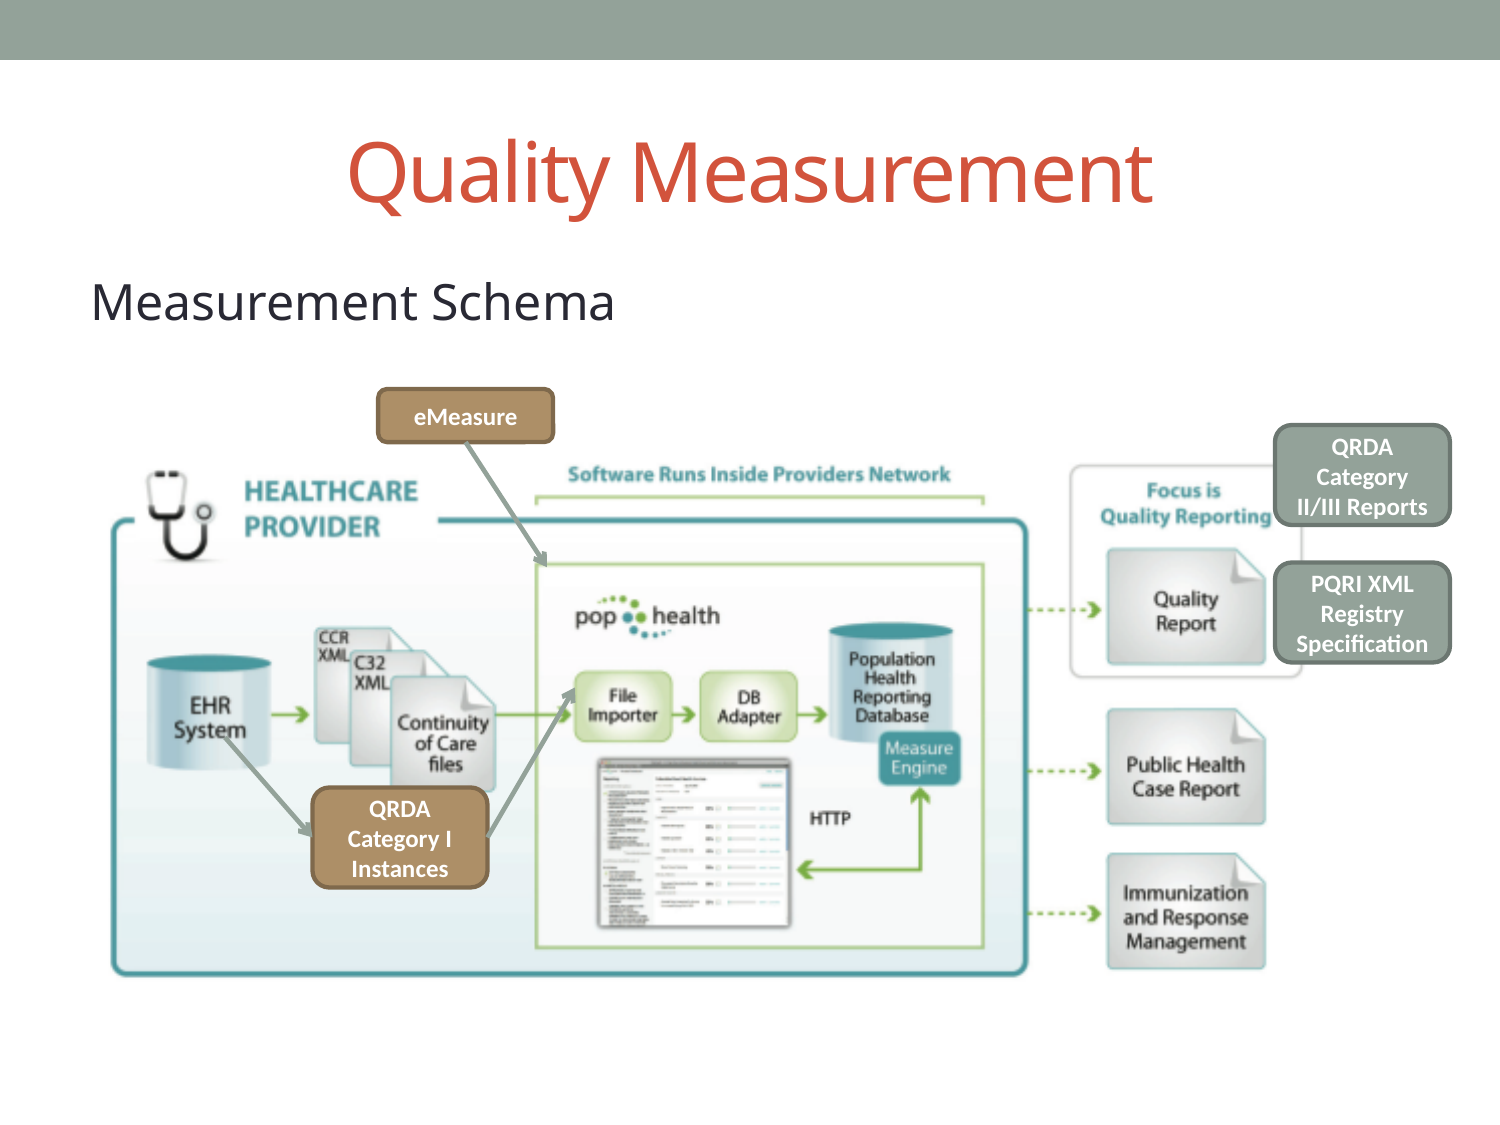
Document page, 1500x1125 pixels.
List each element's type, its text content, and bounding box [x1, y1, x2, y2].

text_box QRDA Category II/III Reports [1274, 422, 1453, 528]
picture [87, 437, 1330, 1001]
title Quality Measurement [75, 87, 1425, 250]
text_box eMeasure [375, 386, 556, 434]
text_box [487, 687, 576, 838]
text_box PQRI XML Registry Specification [1336, 560, 1453, 665]
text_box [218, 743, 319, 832]
list Measurement Schema [75, 262, 1425, 1063]
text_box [443, 463, 569, 546]
